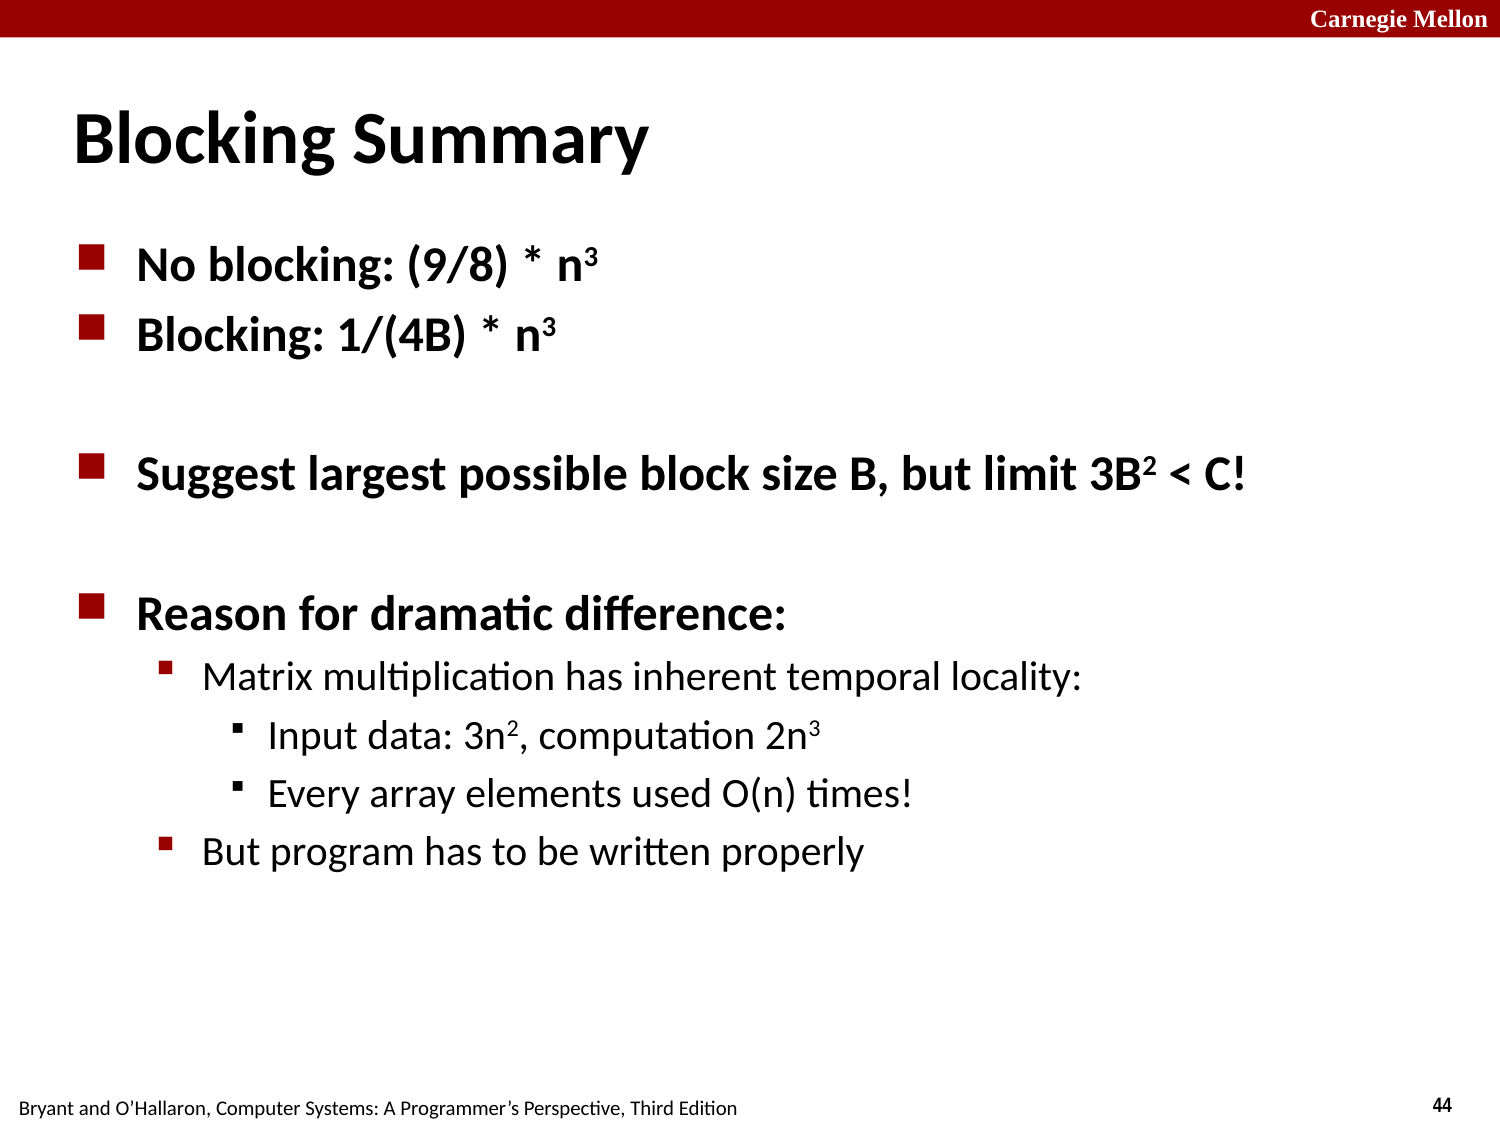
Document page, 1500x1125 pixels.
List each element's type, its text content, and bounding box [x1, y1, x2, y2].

title Blocking Summary [58, 71, 1305, 197]
list No blocking: (9/8) * n3 Blocking: 1/(4B) * n3 Suggest largest possible block size B, but limit 3B2 < C! Reason for dramatic difference: Matrix multiplication has inherent temporal locality: Input data: 3n2, computation 2n3 Every array elements used O(n) times! But program has to be written properly [64, 223, 1361, 1040]
